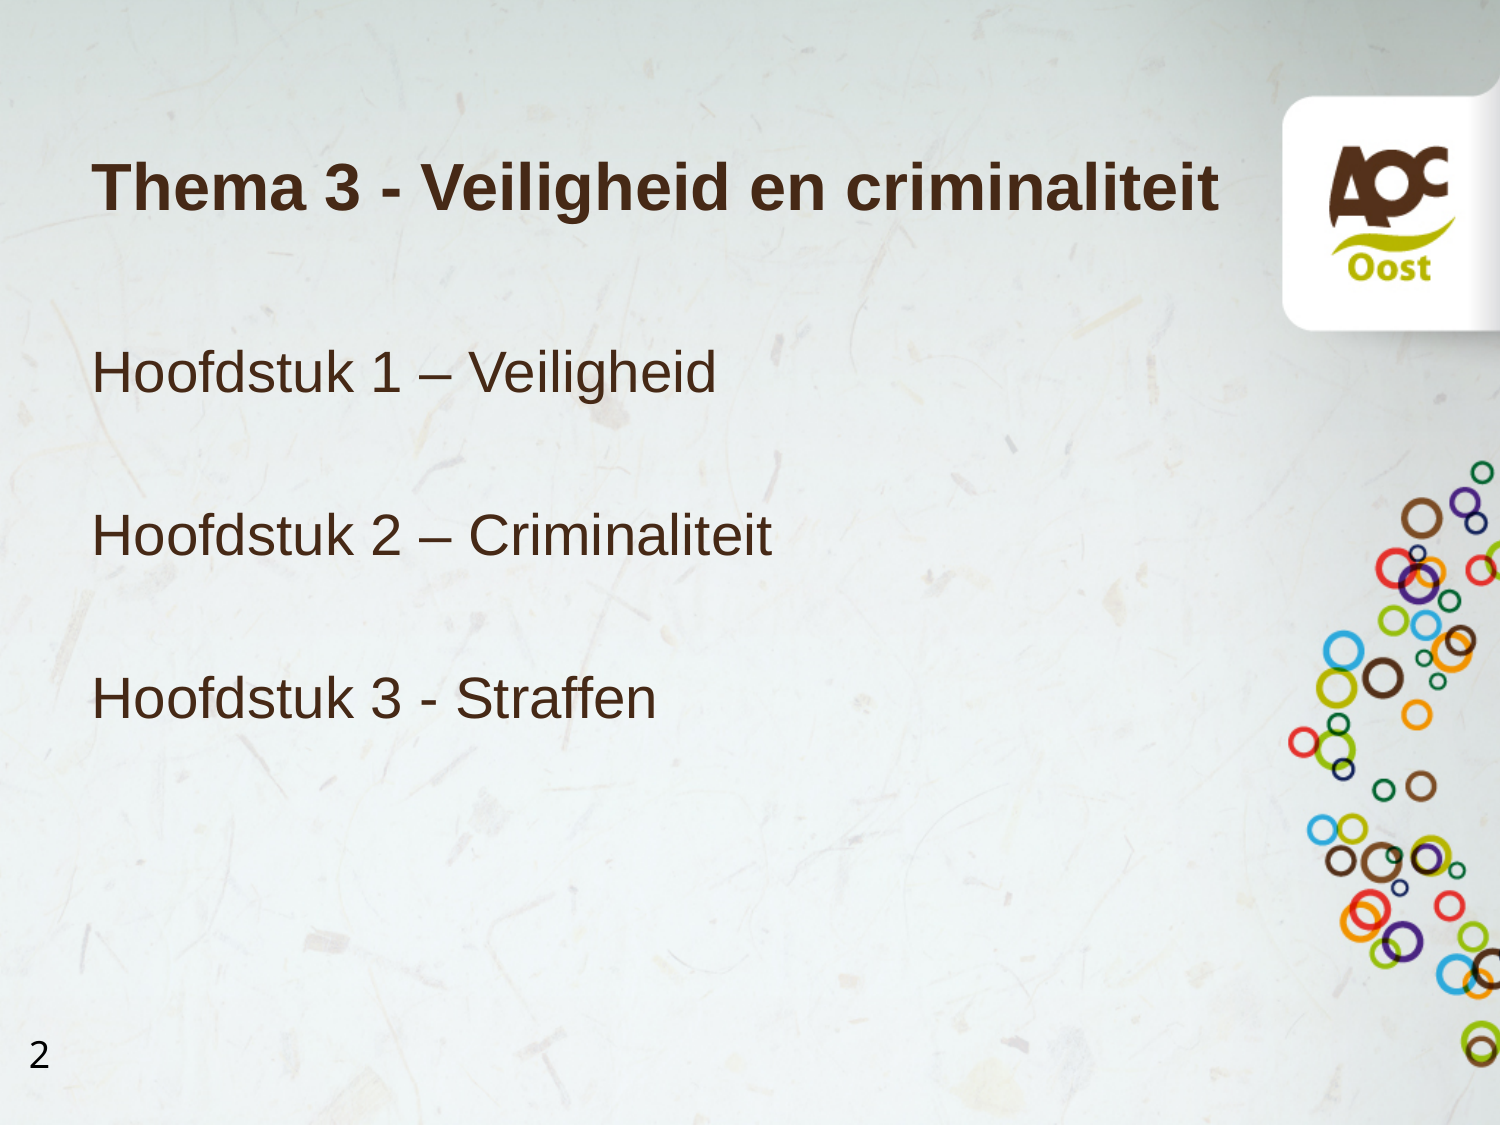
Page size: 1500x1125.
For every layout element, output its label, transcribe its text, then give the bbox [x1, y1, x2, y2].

list Hoofdstuk 1 – Veiligheid Hoofdstuk 2 – Criminaliteit Hoofdstuk 3 - Straffen [76, 326, 1425, 930]
picture [0, 0, 1500, 1125]
slide_number 2 [13, 1023, 111, 1105]
title Thema 3 - Veiligheid en criminaliteit [76, 90, 1427, 278]
